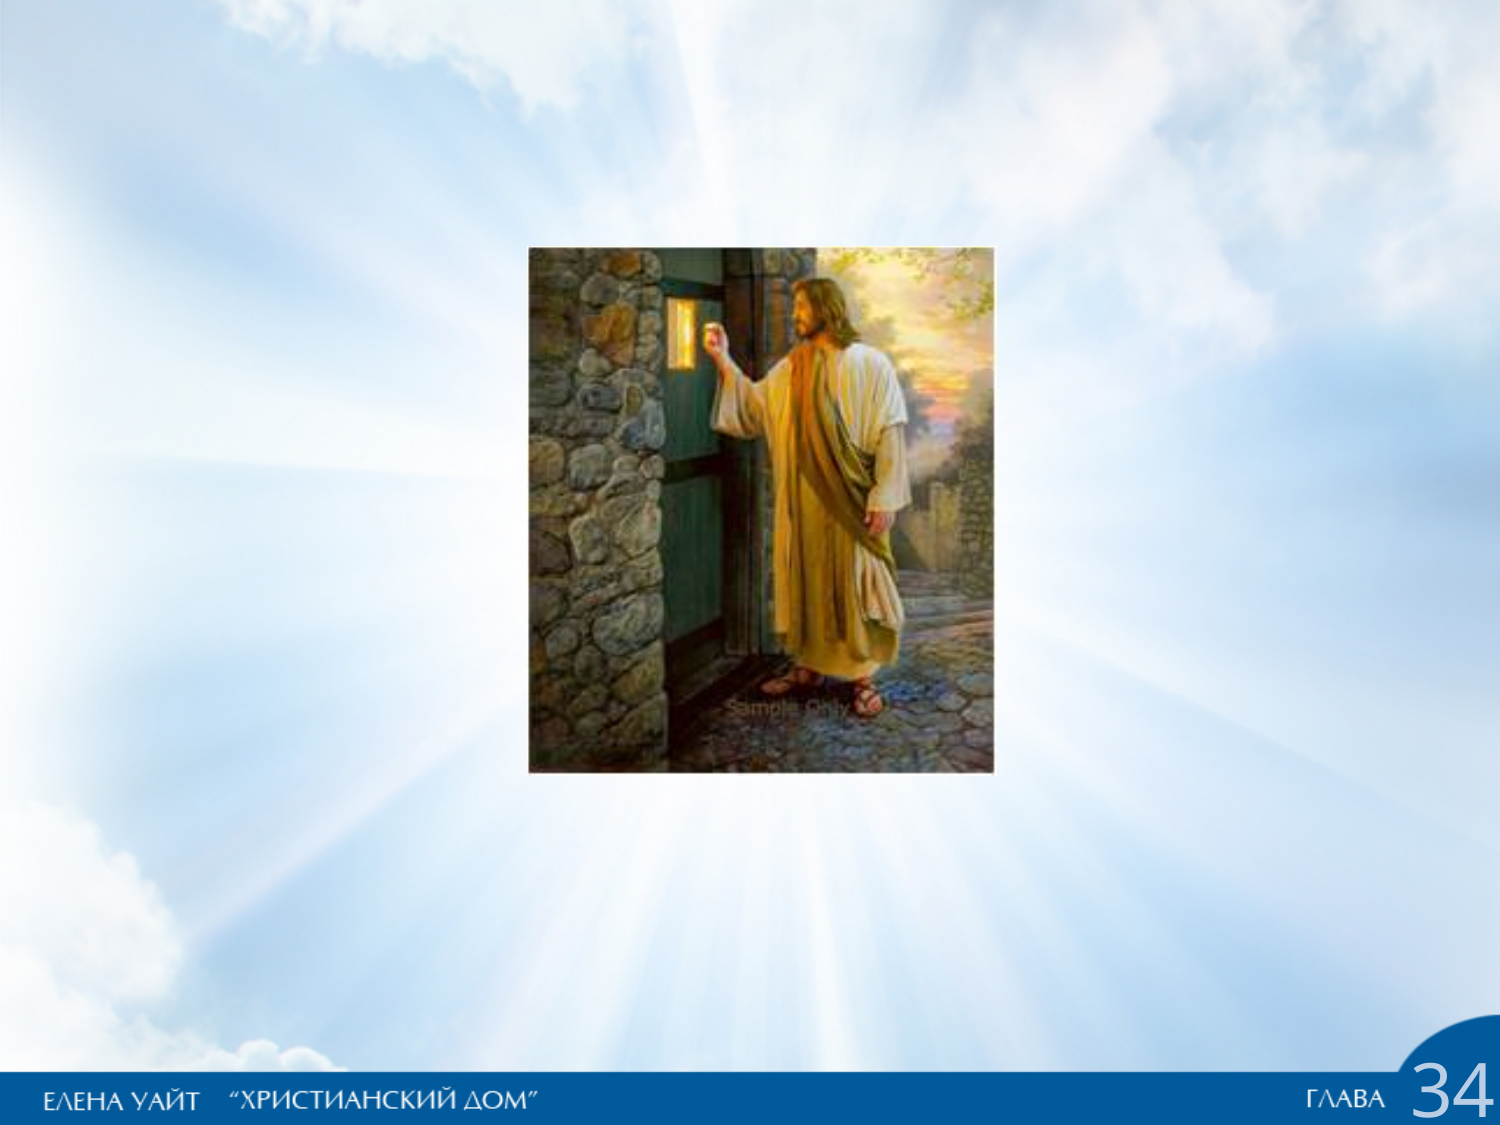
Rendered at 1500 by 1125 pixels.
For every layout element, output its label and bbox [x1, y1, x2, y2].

picture [0, 0, 1500, 1125]
list [527, 245, 997, 776]
